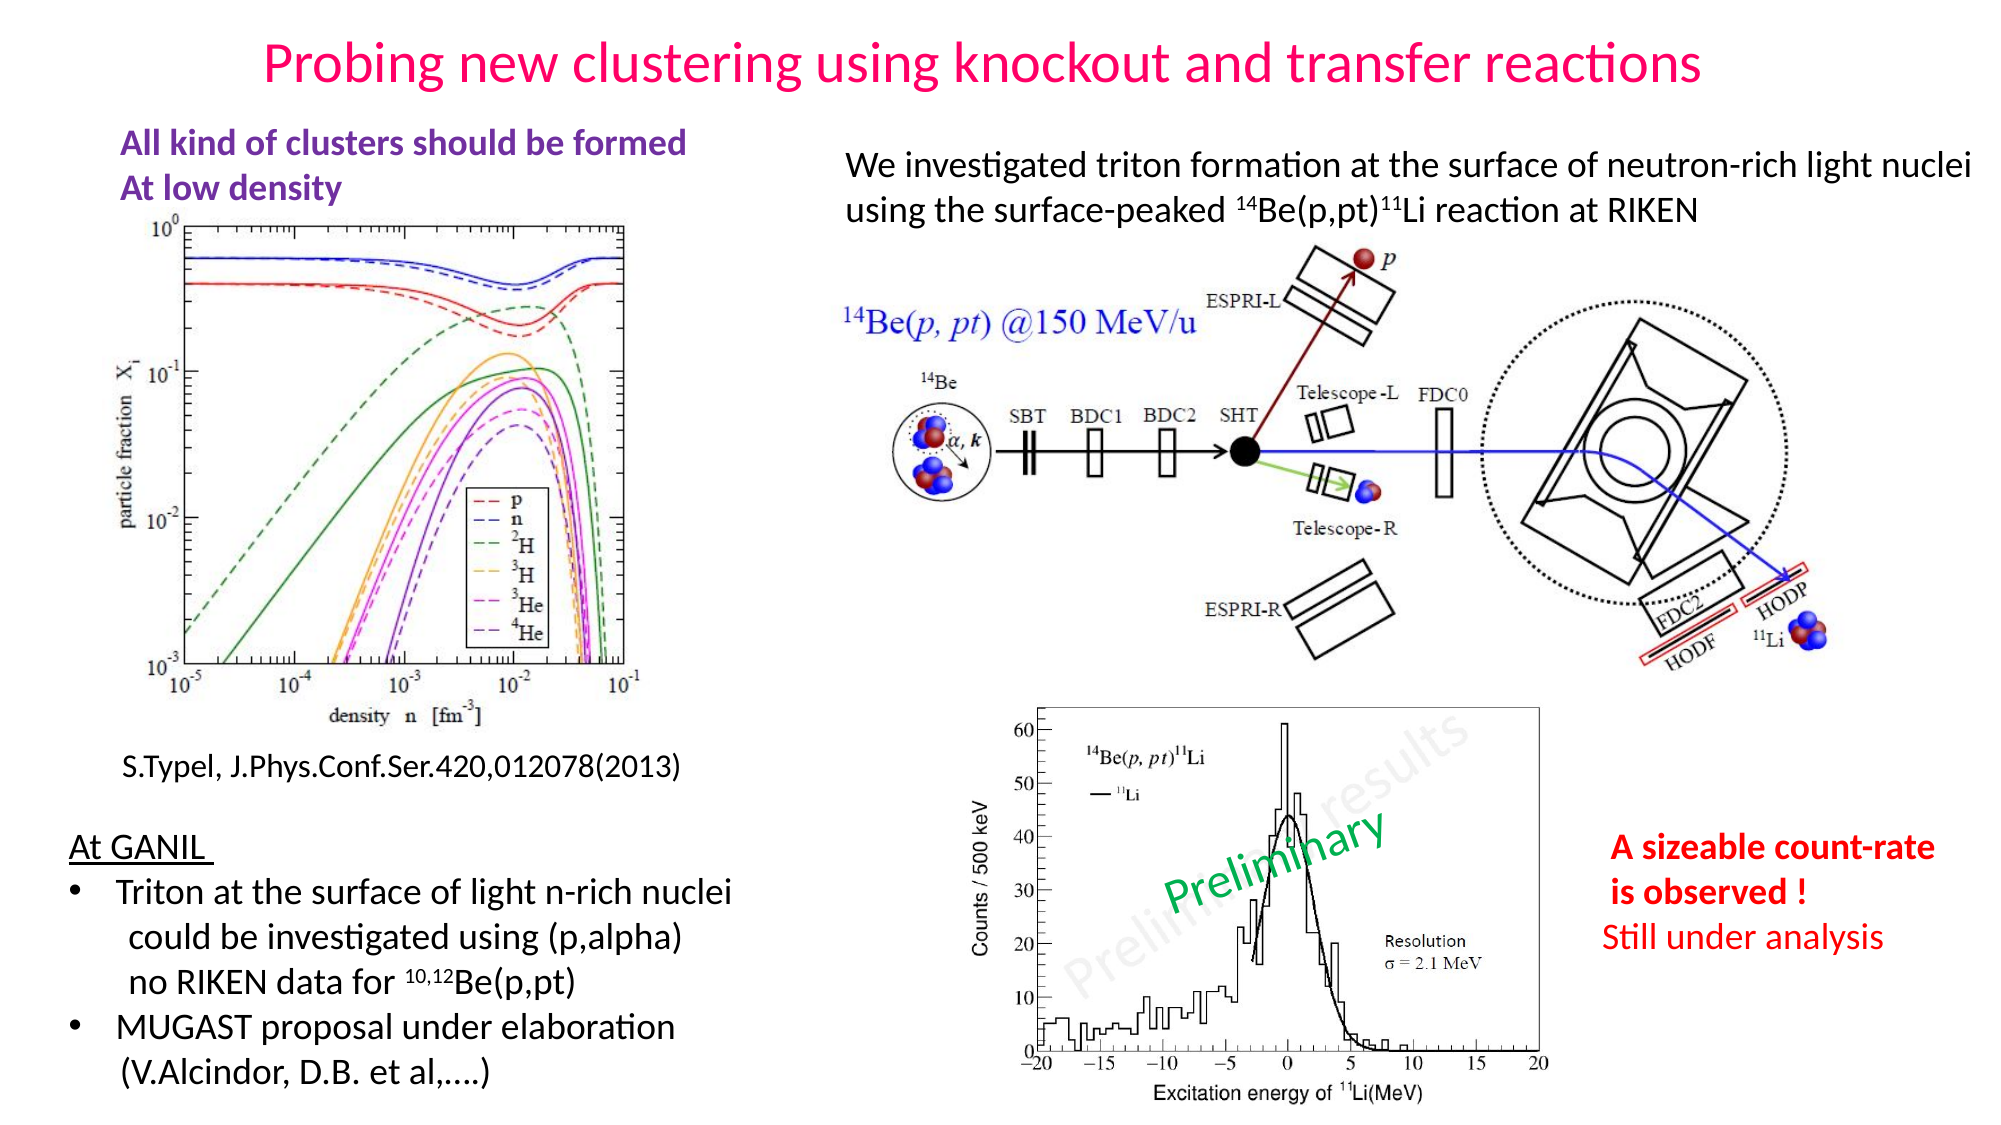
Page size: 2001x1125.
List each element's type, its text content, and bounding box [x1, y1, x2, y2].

picture [813, 233, 1860, 675]
picture [966, 702, 1551, 1108]
text_box All kind of clusters should be formed At low density [105, 110, 712, 215]
text_box We investigated triton formation at the surface of neutron-rich light nuclei using the surface-peaked 14Be(p,pt)11Li reaction at RIKEN [830, 132, 1989, 237]
text_box At GANIL Triton at the surface of light n-rich nuclei could be investigated using (p,alpha) no RIKEN data for 10,12Be(p,pt) MUGAST proposal under elaboration (V.Alcindor, D.B. et al,….) [53, 814, 757, 1100]
text_box S.Typel, J.Phys.Conf.Ser.420,012078(2013) [107, 736, 698, 792]
text_box Probing new clustering using knockout and transfer reactions [248, 17, 1732, 102]
picture [102, 207, 650, 737]
text_box A sizeable count-rate is observed ! Still under analysis [1587, 814, 1951, 965]
